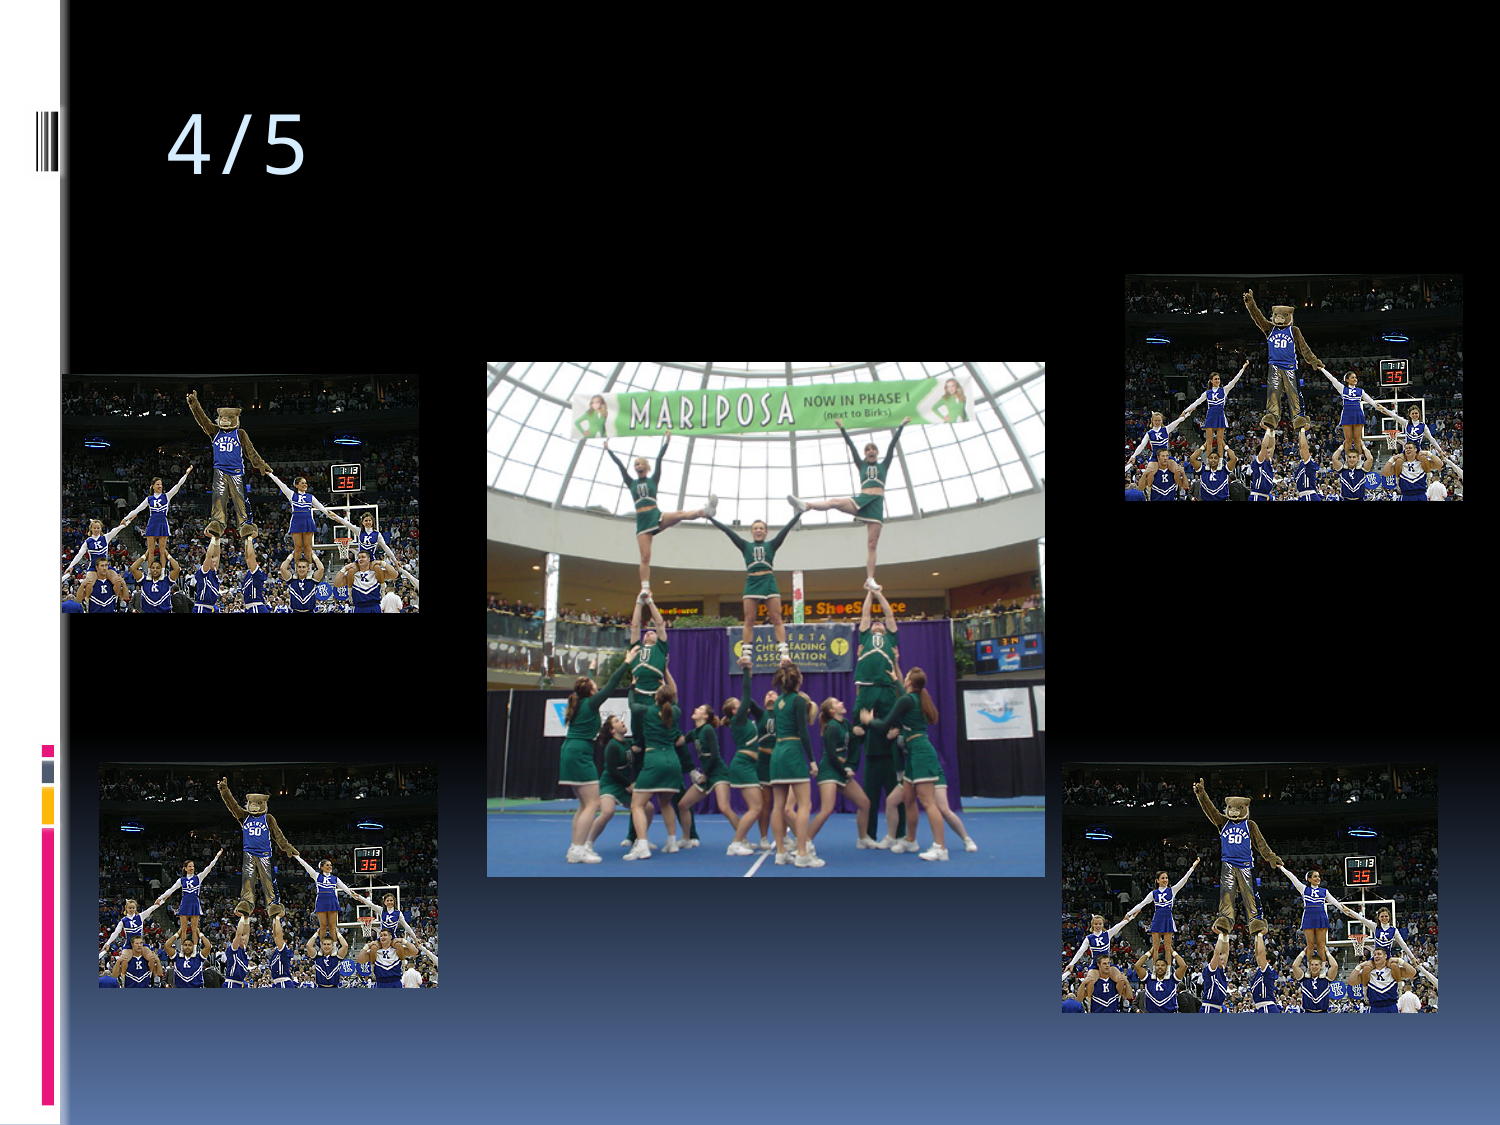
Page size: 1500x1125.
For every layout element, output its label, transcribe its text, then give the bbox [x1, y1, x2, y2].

picture [1124, 274, 1463, 501]
picture [99, 762, 438, 989]
picture [1061, 762, 1438, 1014]
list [62, 374, 419, 613]
title 4/5 [150, 83, 1425, 234]
picture [486, 361, 1045, 877]
